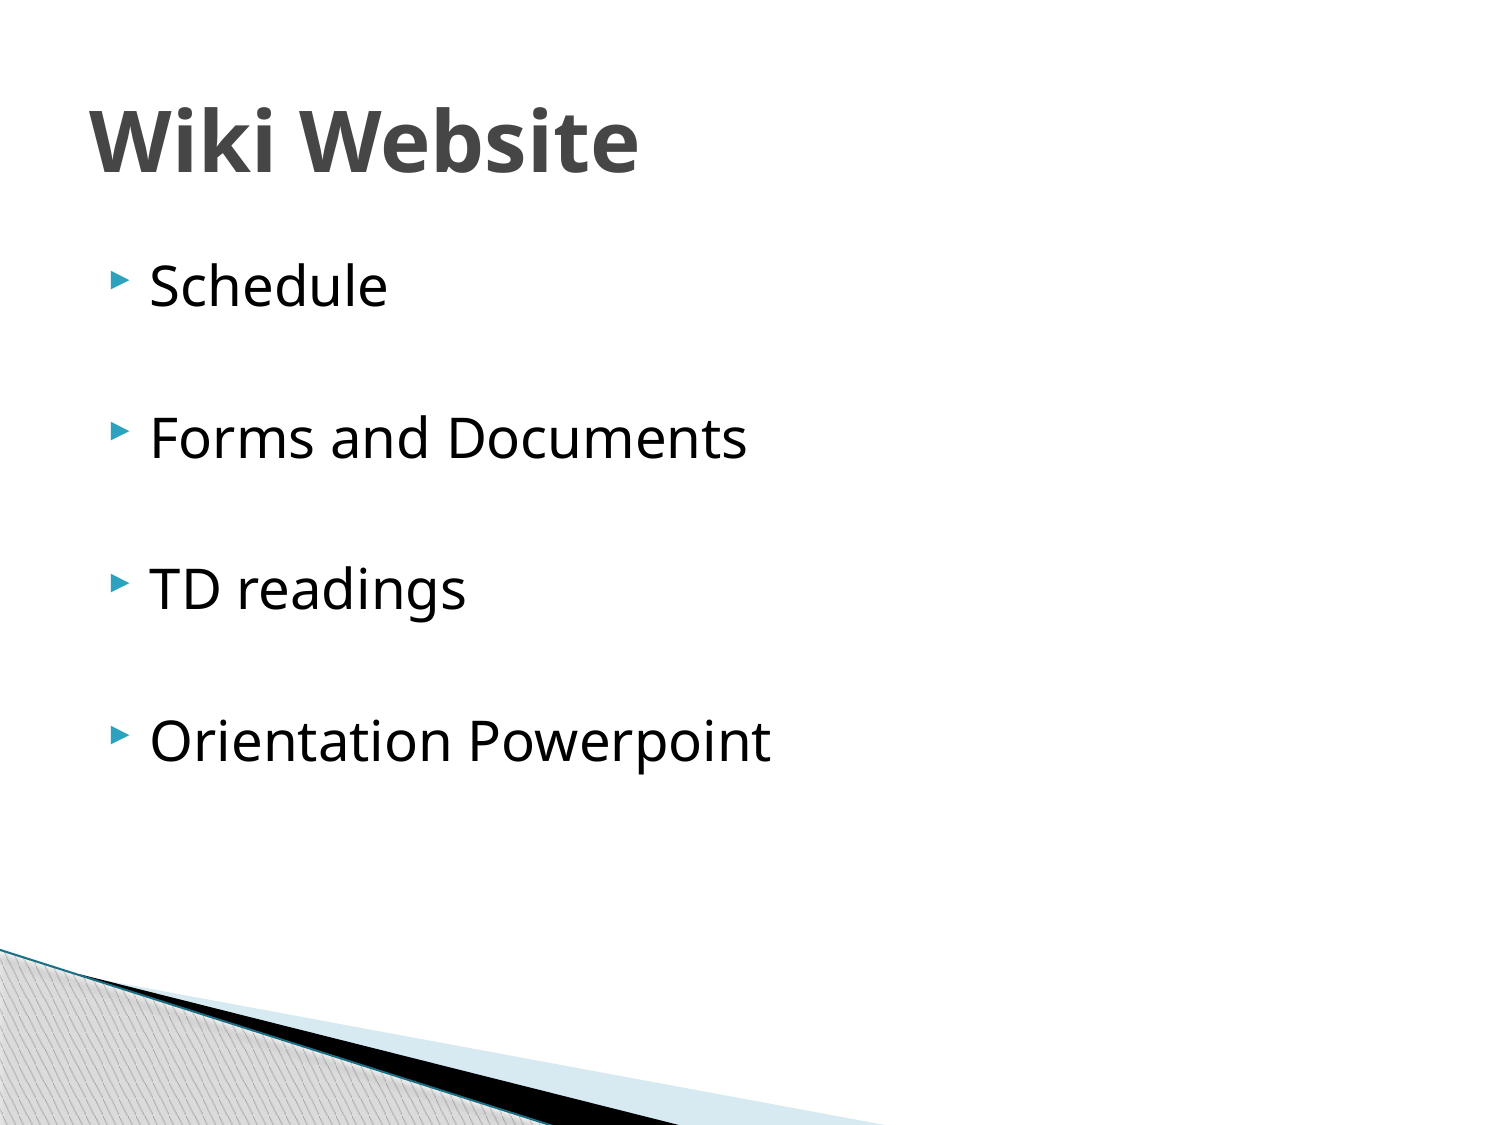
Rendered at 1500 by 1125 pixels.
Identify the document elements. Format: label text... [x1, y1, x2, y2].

list Schedule Forms and Documents TD readings Orientation Powerpoint [75, 243, 1425, 986]
title Wiki Website [75, 45, 1425, 233]
